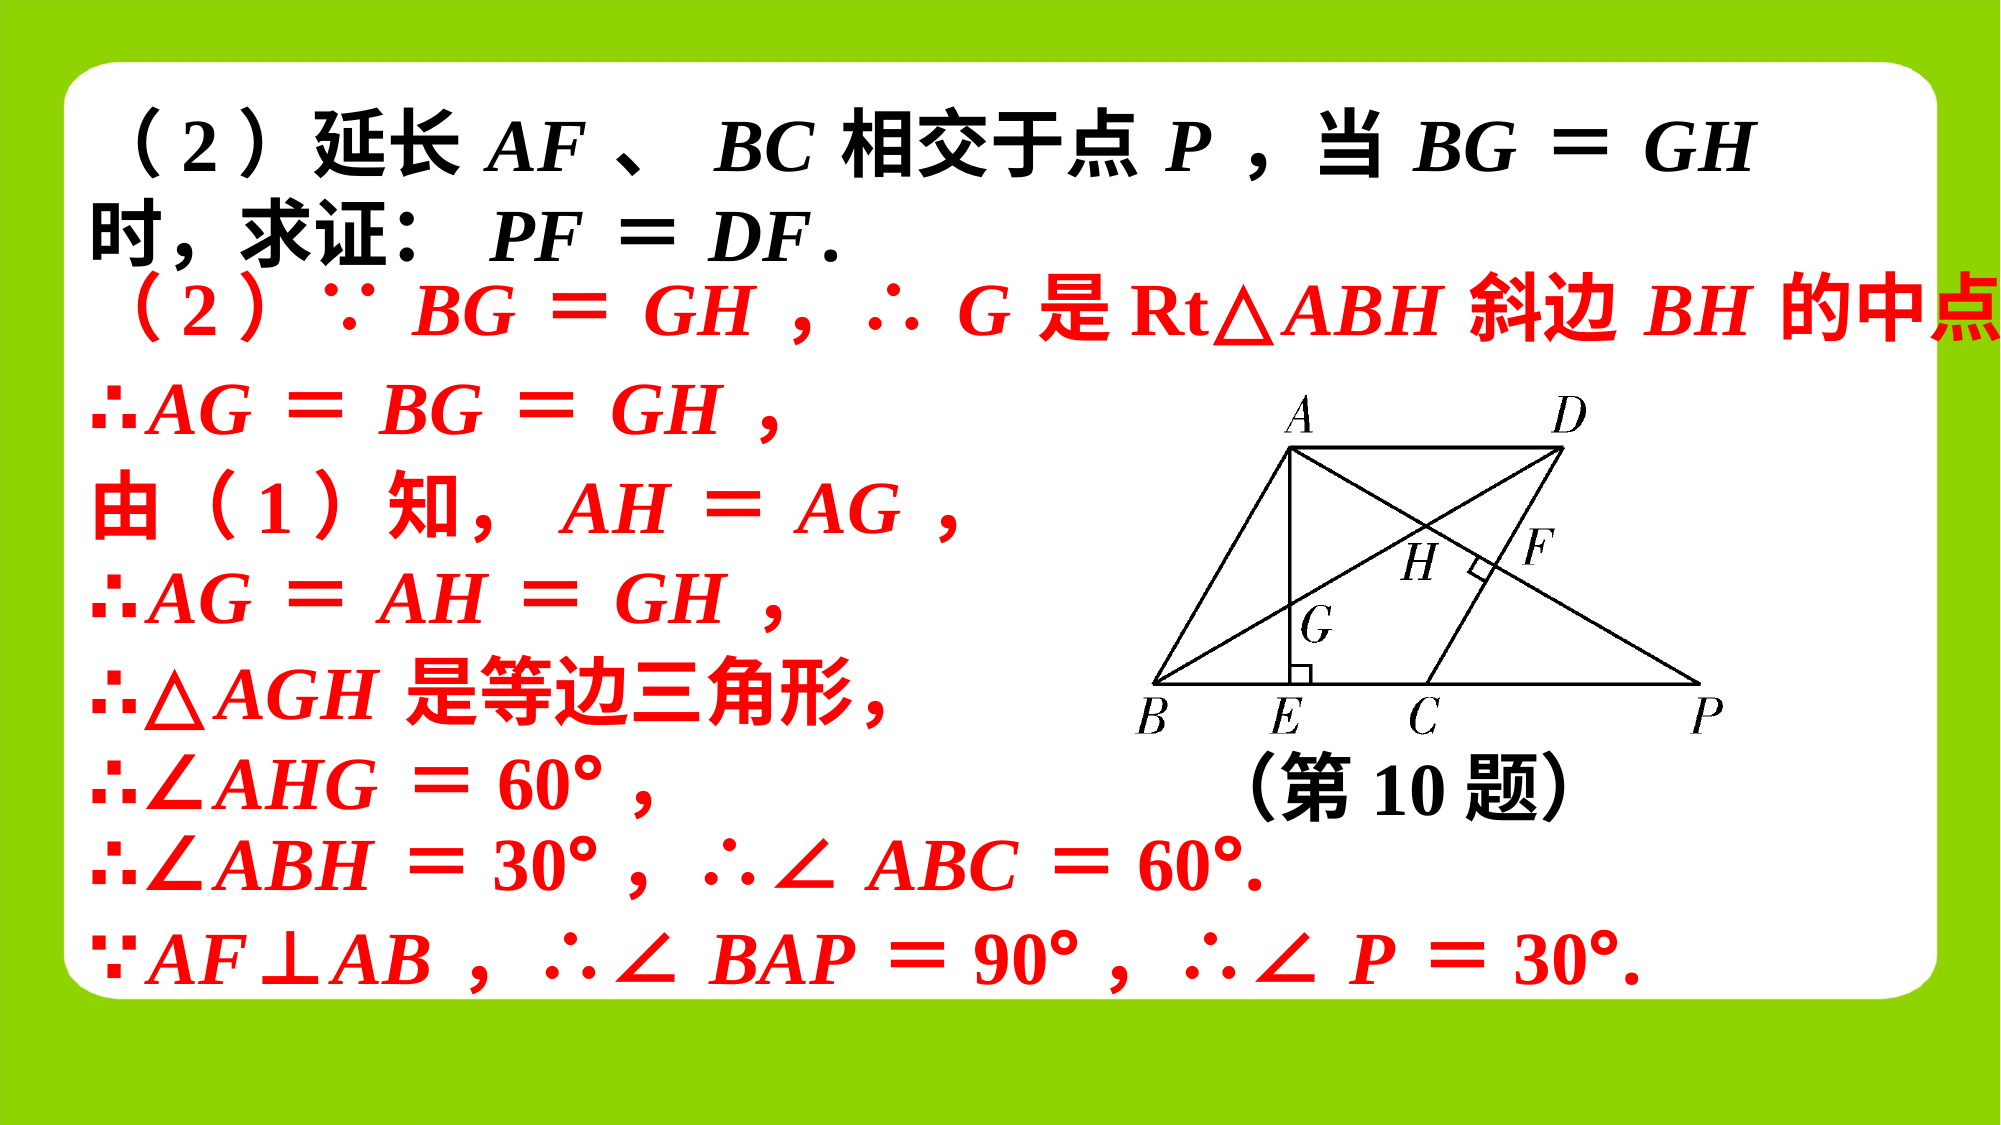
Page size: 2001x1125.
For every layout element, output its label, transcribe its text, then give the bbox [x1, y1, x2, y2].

picture [0, 0, 2001, 1125]
text_box ∴△AGH是等边三角形， ∴∠AHG＝60°， [88, 644, 1134, 736]
text_box ∵AF⊥AB，∴∠BAP＝90°，∴∠P＝30°. [88, 909, 1649, 1001]
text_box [1134, 394, 1723, 832]
text_box ∴∠ABH＝30°，∴∠ABC＝60°. [88, 815, 1306, 906]
text_box 由（1）知，AH＝AG， ∴AG＝AH＝GH， [88, 458, 1134, 550]
text_box （2）∵BG＝GH，∴G是Rt△ABH斜边BH的中点， [88, 259, 1878, 351]
text_box ∴AG＝BG＝GH， [88, 359, 764, 451]
